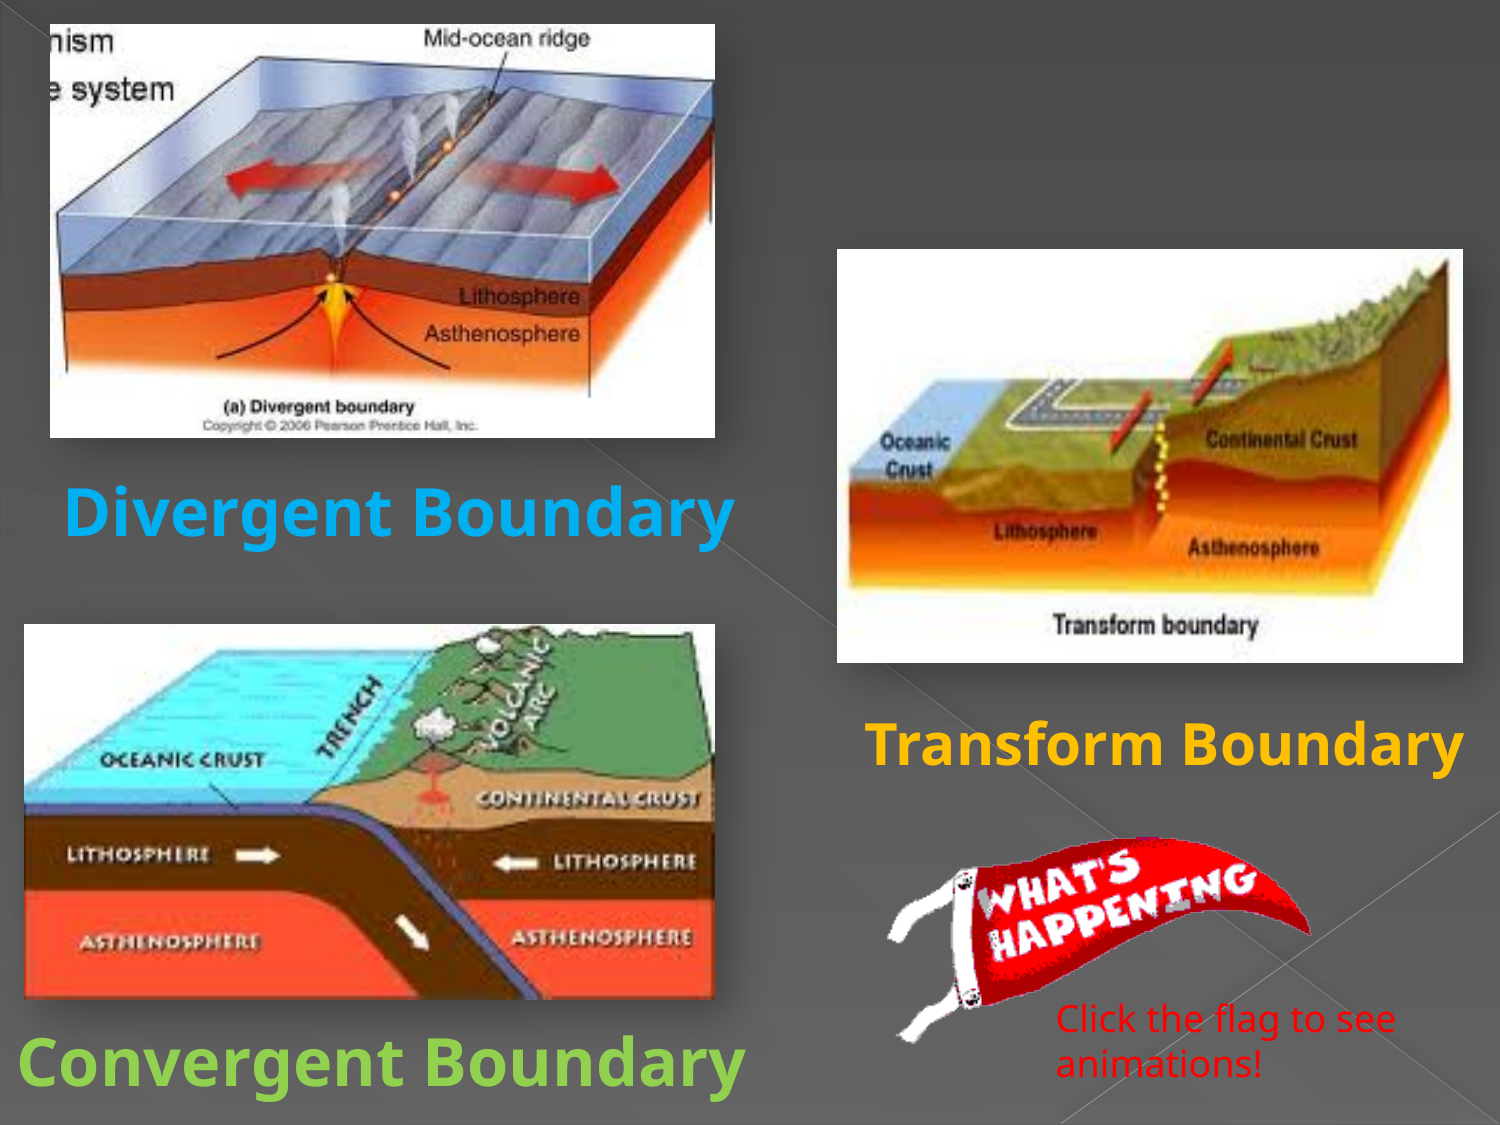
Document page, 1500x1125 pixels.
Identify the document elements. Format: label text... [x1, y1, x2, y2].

text_box Convergent Boundary [1, 1012, 762, 1108]
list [49, 24, 715, 438]
text_box Click the flag to see animations! [1040, 987, 1422, 1093]
text_box Divergent Boundary [47, 462, 751, 558]
picture [837, 249, 1463, 663]
picture [887, 837, 1315, 1047]
text_box Transform Boundary [850, 699, 1480, 785]
picture [24, 624, 716, 1001]
